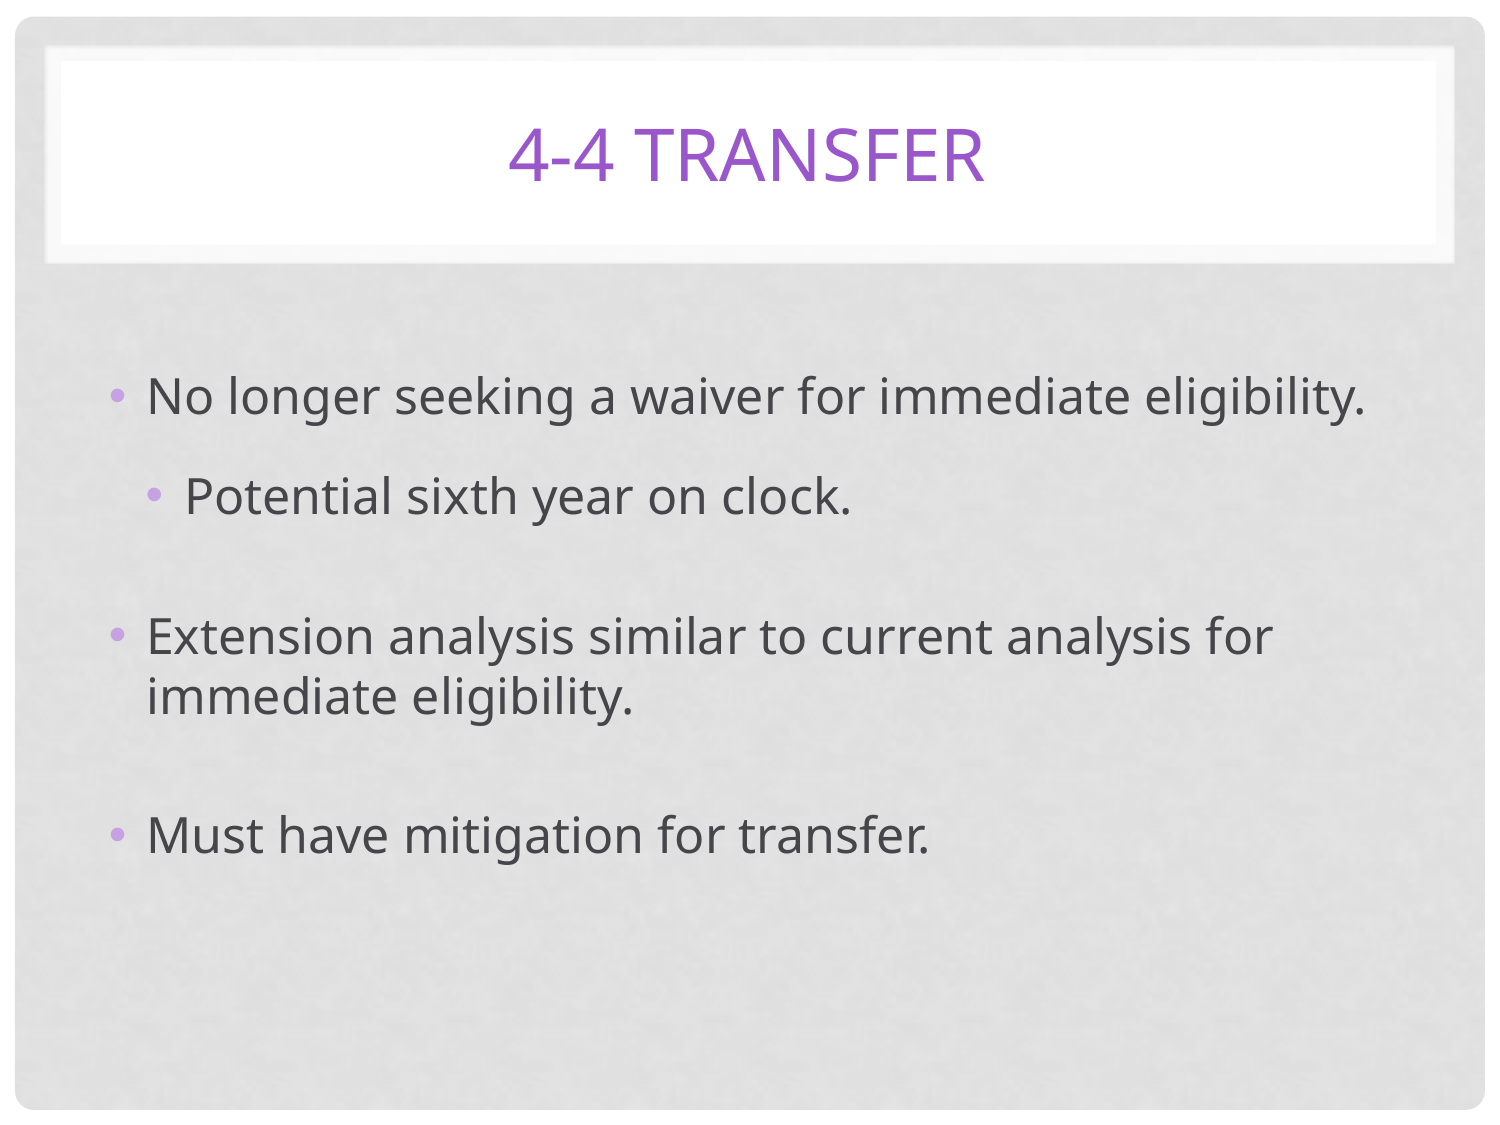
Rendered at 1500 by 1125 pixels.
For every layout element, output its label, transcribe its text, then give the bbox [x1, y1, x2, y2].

list No longer seeking a waiver for immediate eligibility. Potential sixth year on clock. Extension analysis similar to current analysis for immediate eligibility. Must have mitigation for transfer. [75, 287, 1425, 1005]
title 4-4 transfer [69, 66, 1425, 238]
